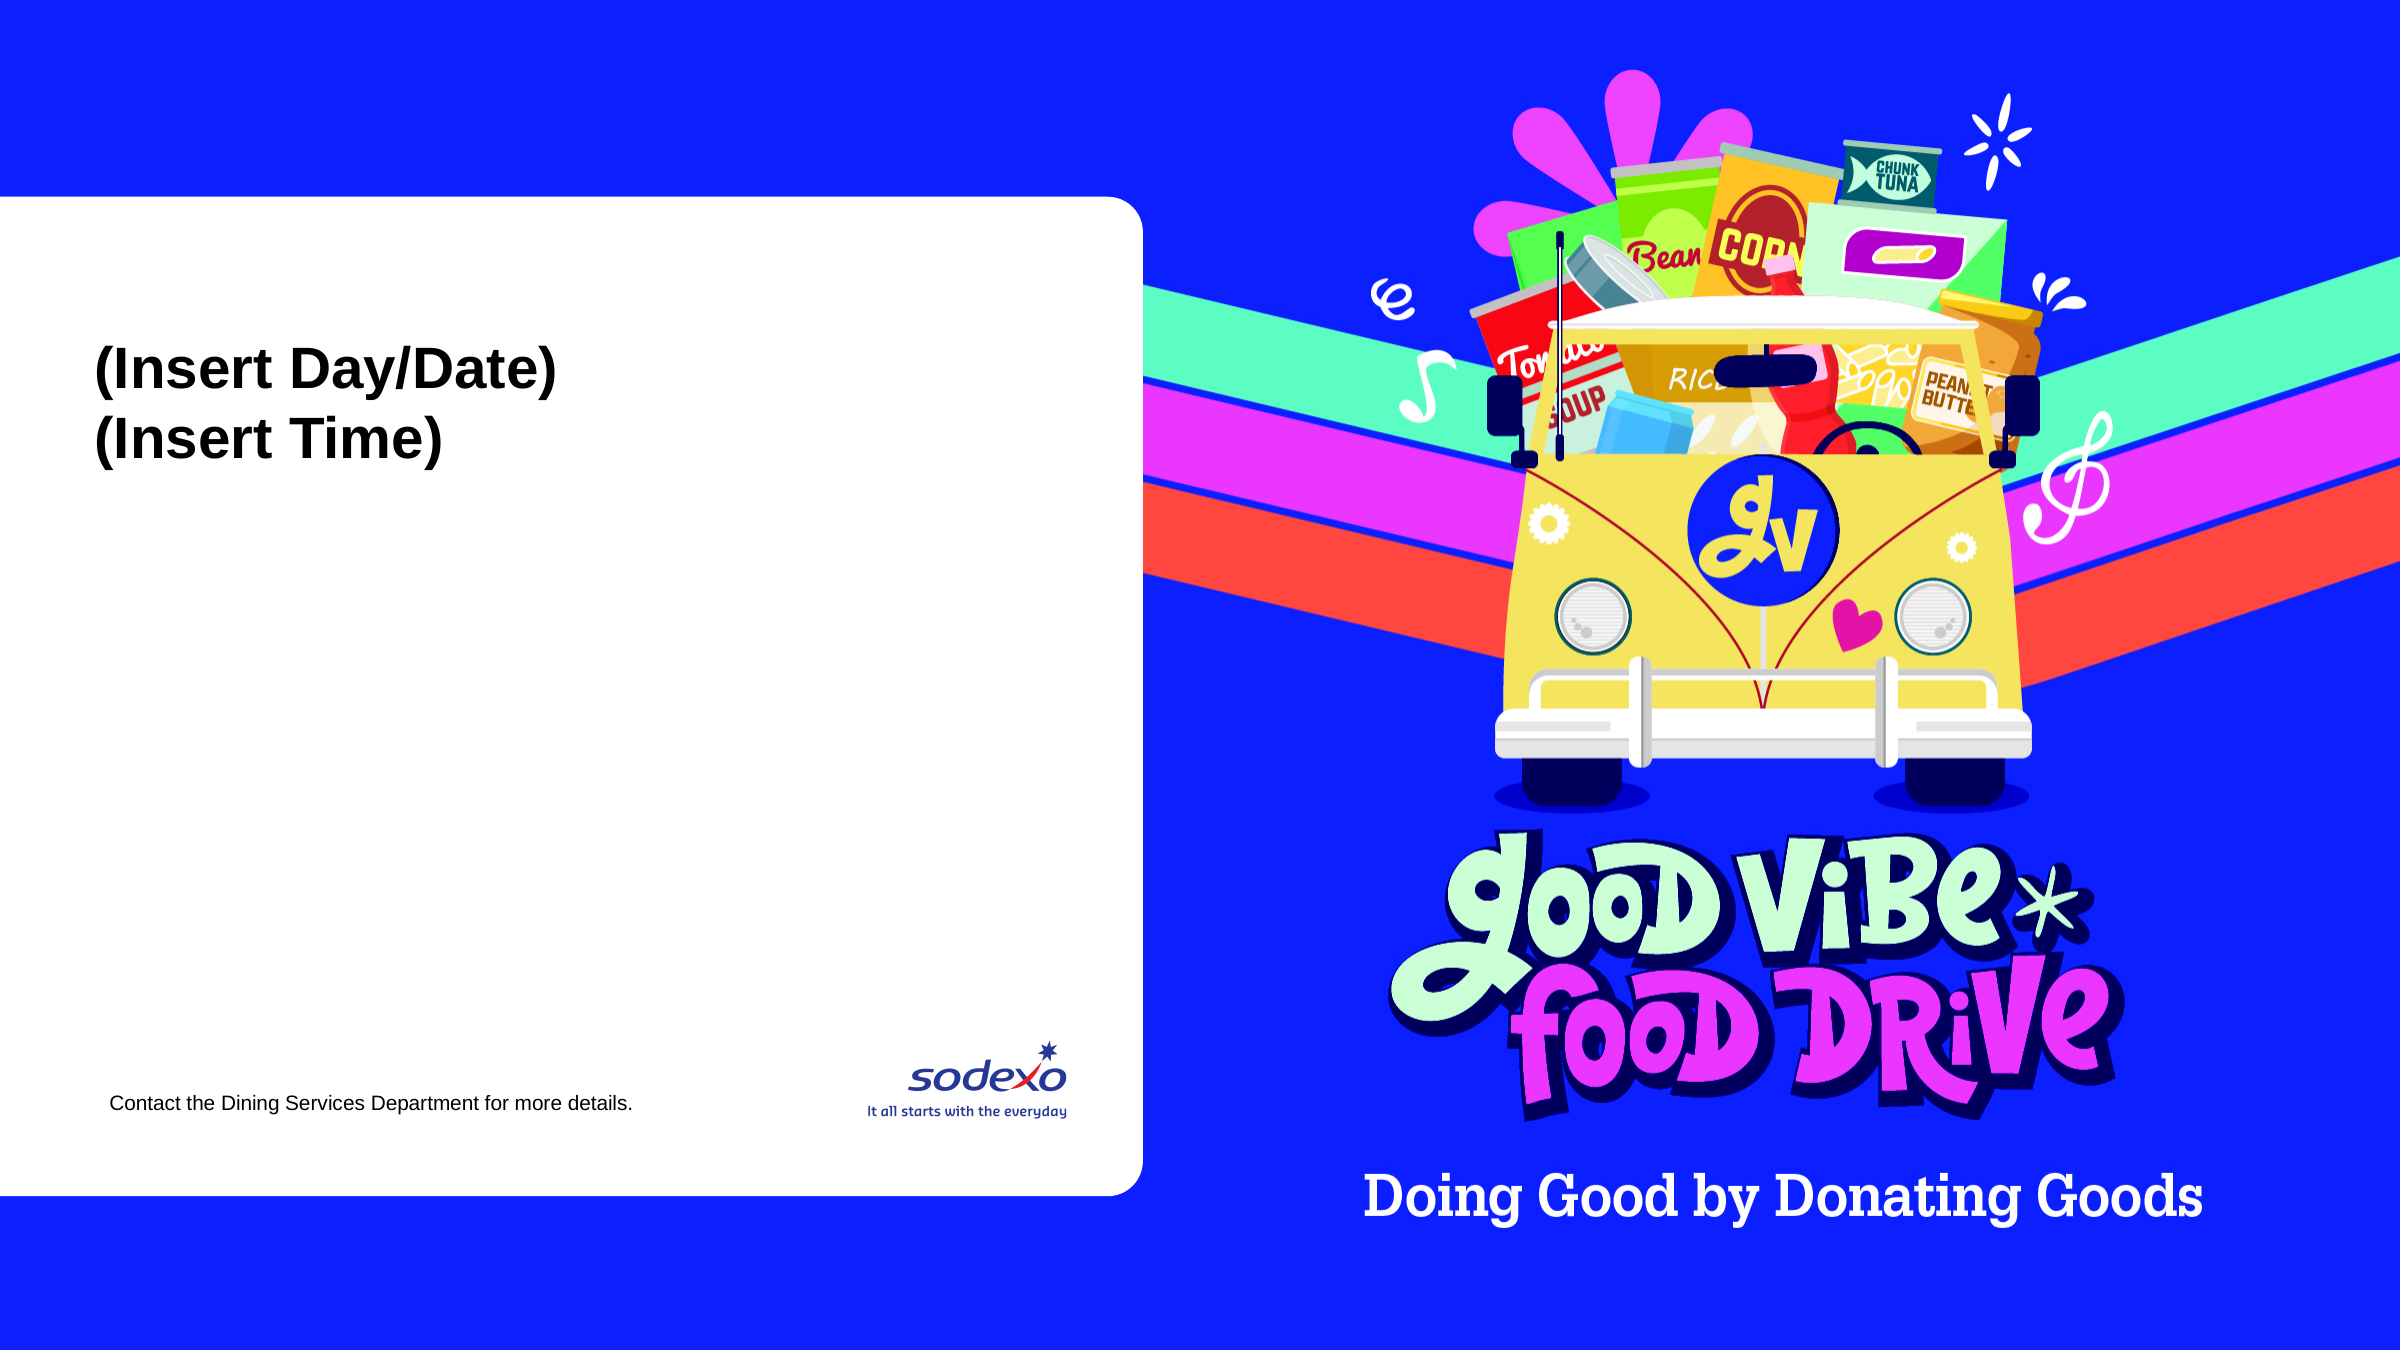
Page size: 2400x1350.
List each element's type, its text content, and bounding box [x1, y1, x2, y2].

text_box [0, 196, 1143, 1197]
picture [852, 1026, 1090, 1137]
text_box Contact the Dining Services Department for more details. [101, 1081, 655, 1122]
text_box (Insert Day/Date) (Insert Time) [86, 322, 780, 558]
picture [0, 0, 2400, 1350]
